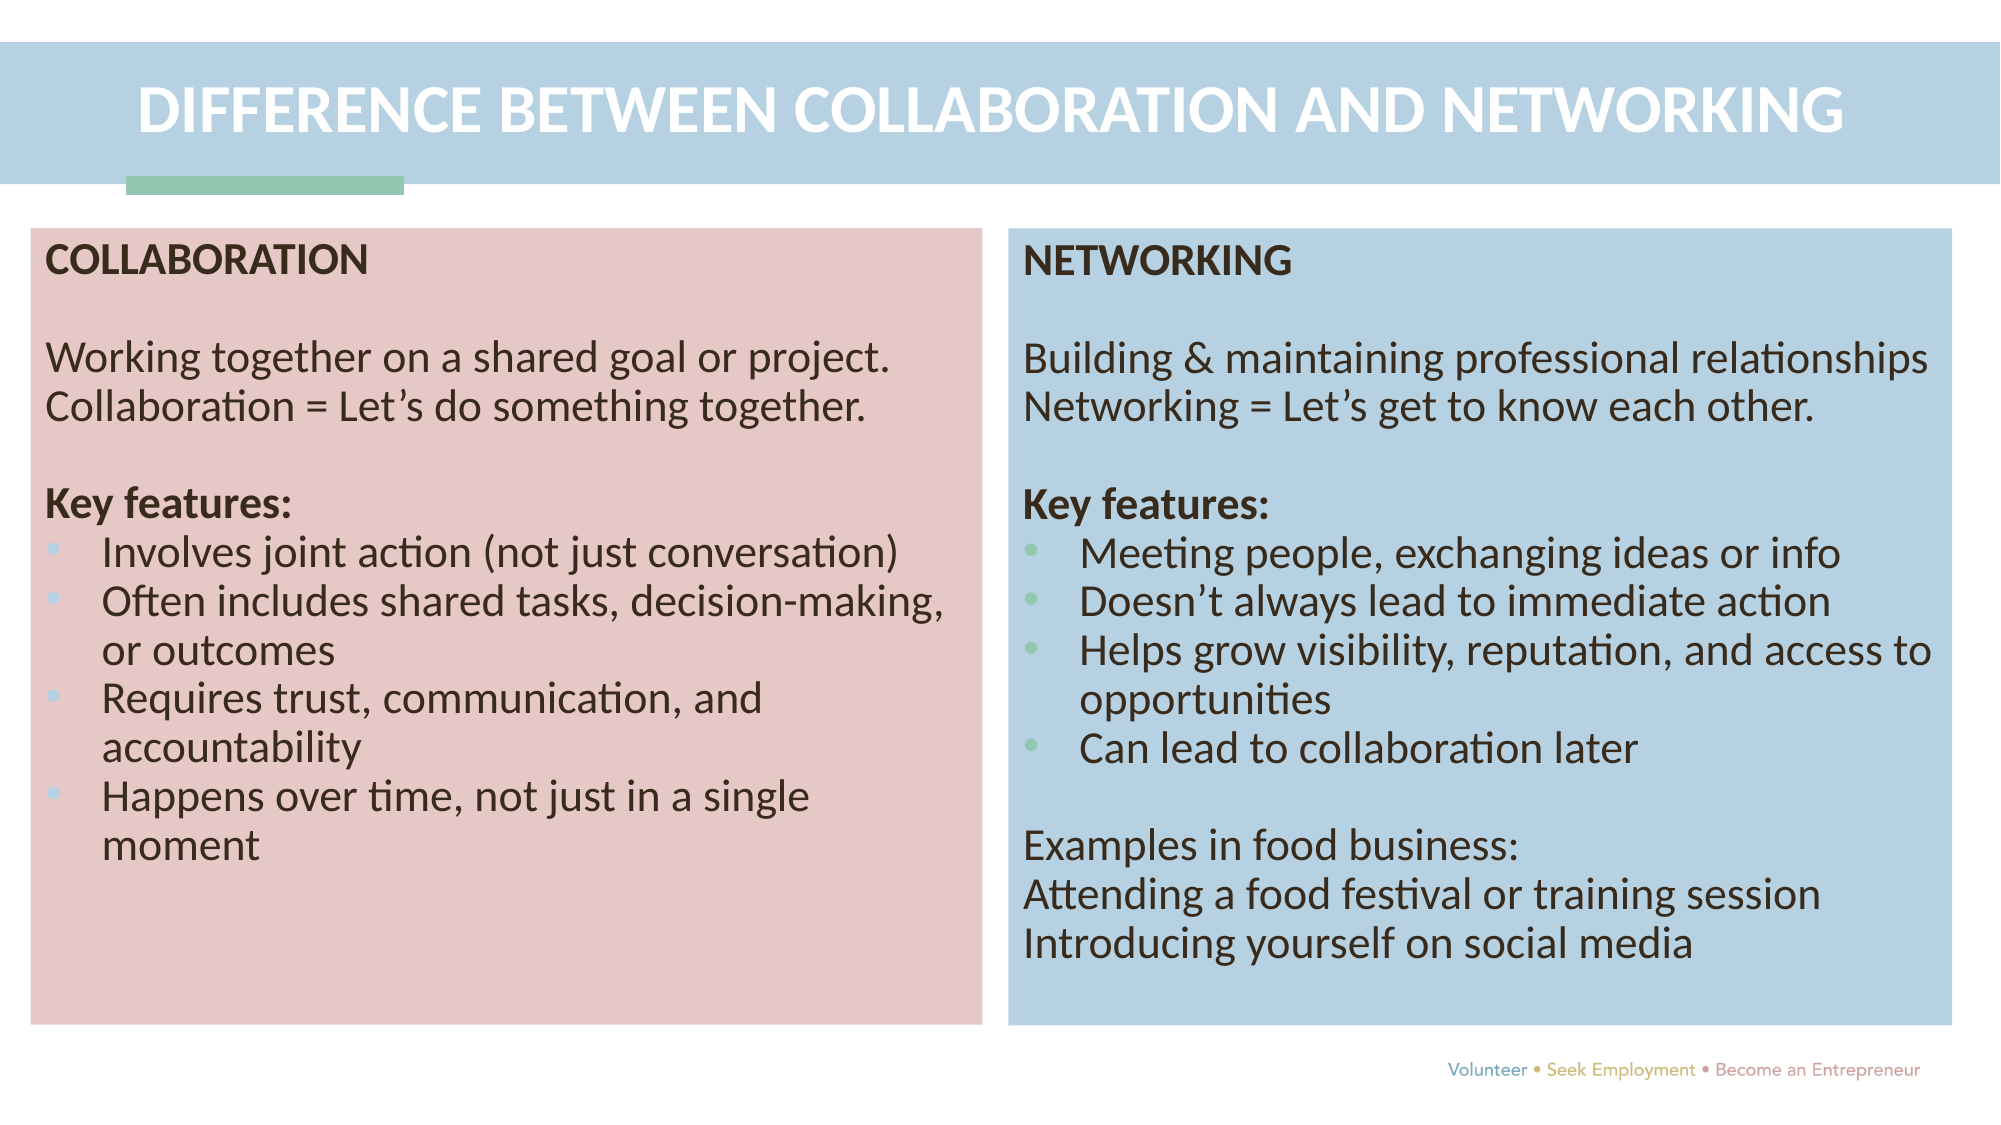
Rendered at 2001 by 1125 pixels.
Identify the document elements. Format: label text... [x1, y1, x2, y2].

picture [1418, 1046, 1971, 1103]
text_box NETWORKING Building & maintaining professional relationships Networking = Let’s get to know each other. Key features: Meeting people, exchanging ideas or info Doesn’t always lead to immediate action Helps grow visibility, reputation, and access to opportunities Can lead to collaboration later Examples in food business: Attending a food festival or training session Introducing yourself on social media [1008, 228, 1953, 1026]
list COLLABORATION Working together on a shared goal or project. Collaboration = Let’s do something together. Key features: Involves joint action (not just conversation) Often includes shared tasks, decision-making, or outcomes Requires trust, communication, and accountability Happens over time, not just in a single moment [30, 227, 983, 1025]
list DIFFERENCE BETWEEN COLLABORATION AND NETWORKING [123, 51, 2000, 170]
